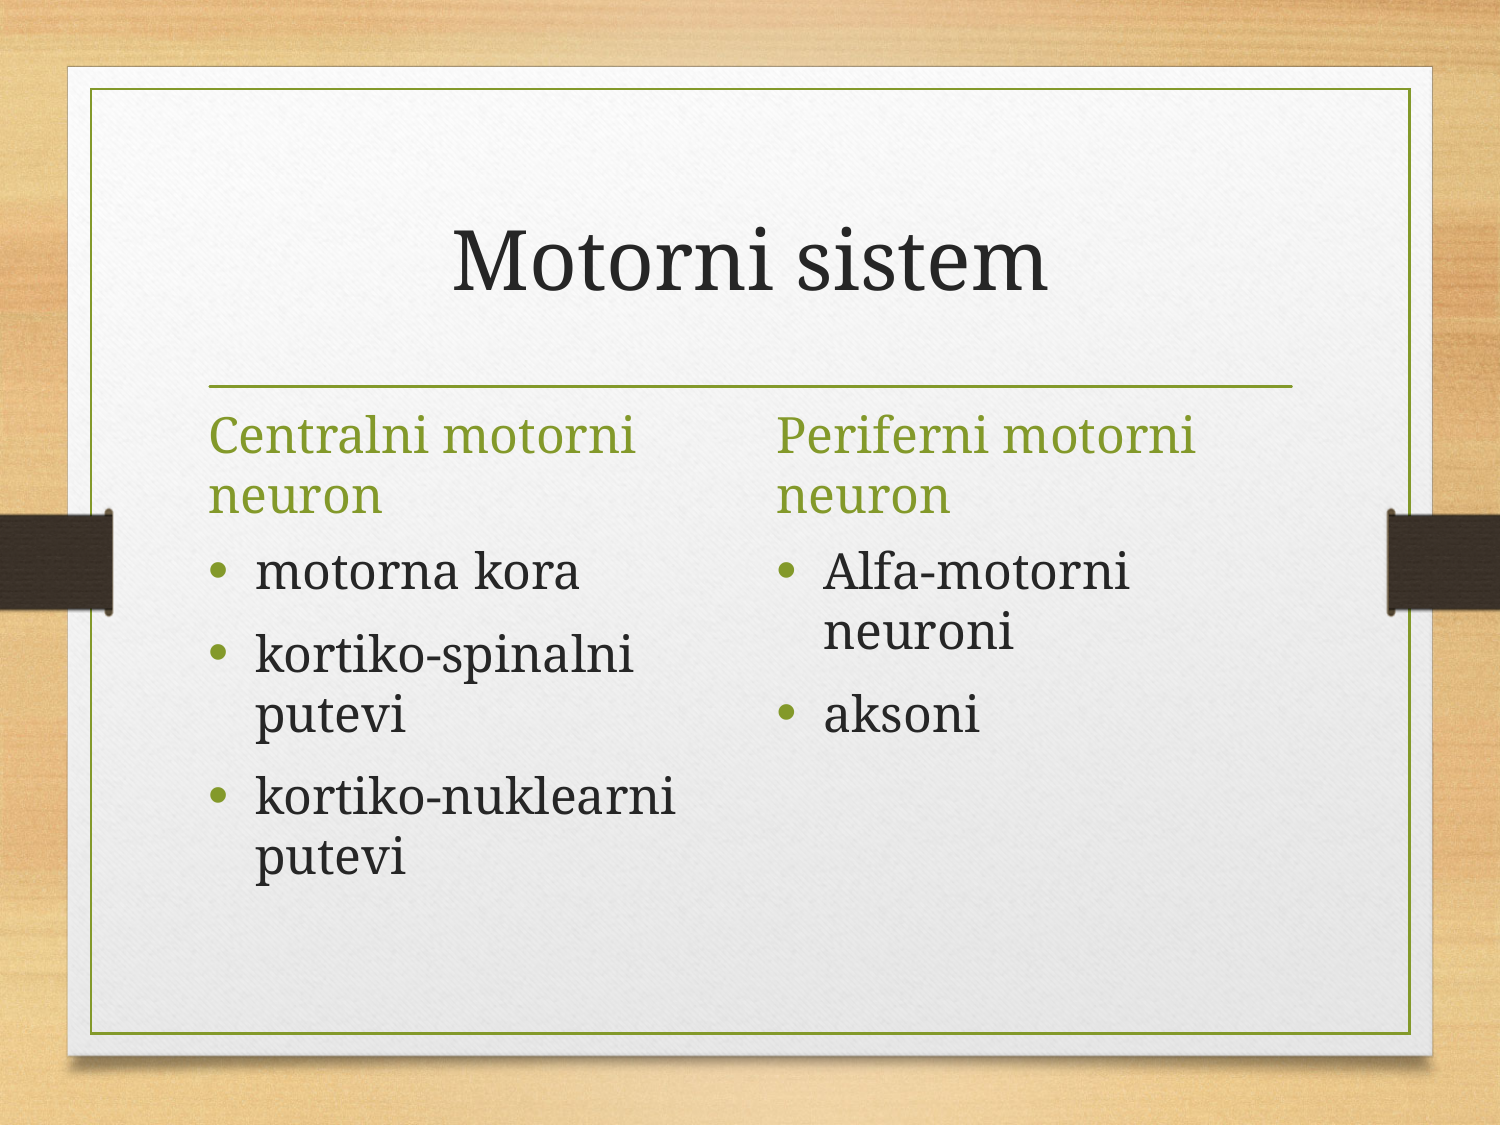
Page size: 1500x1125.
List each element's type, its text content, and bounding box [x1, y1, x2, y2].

list motorna kora kortiko-spinalni putevi kortiko-nuklearni putevi [193, 532, 741, 976]
list Periferni motorni neuron [761, 436, 1309, 531]
title Motorni sistem [193, 150, 1309, 365]
picture [0, 0, 1500, 1125]
list Centralni motorni neuron [193, 436, 741, 531]
list Alfa-motorni neuroni aksoni [761, 532, 1309, 976]
